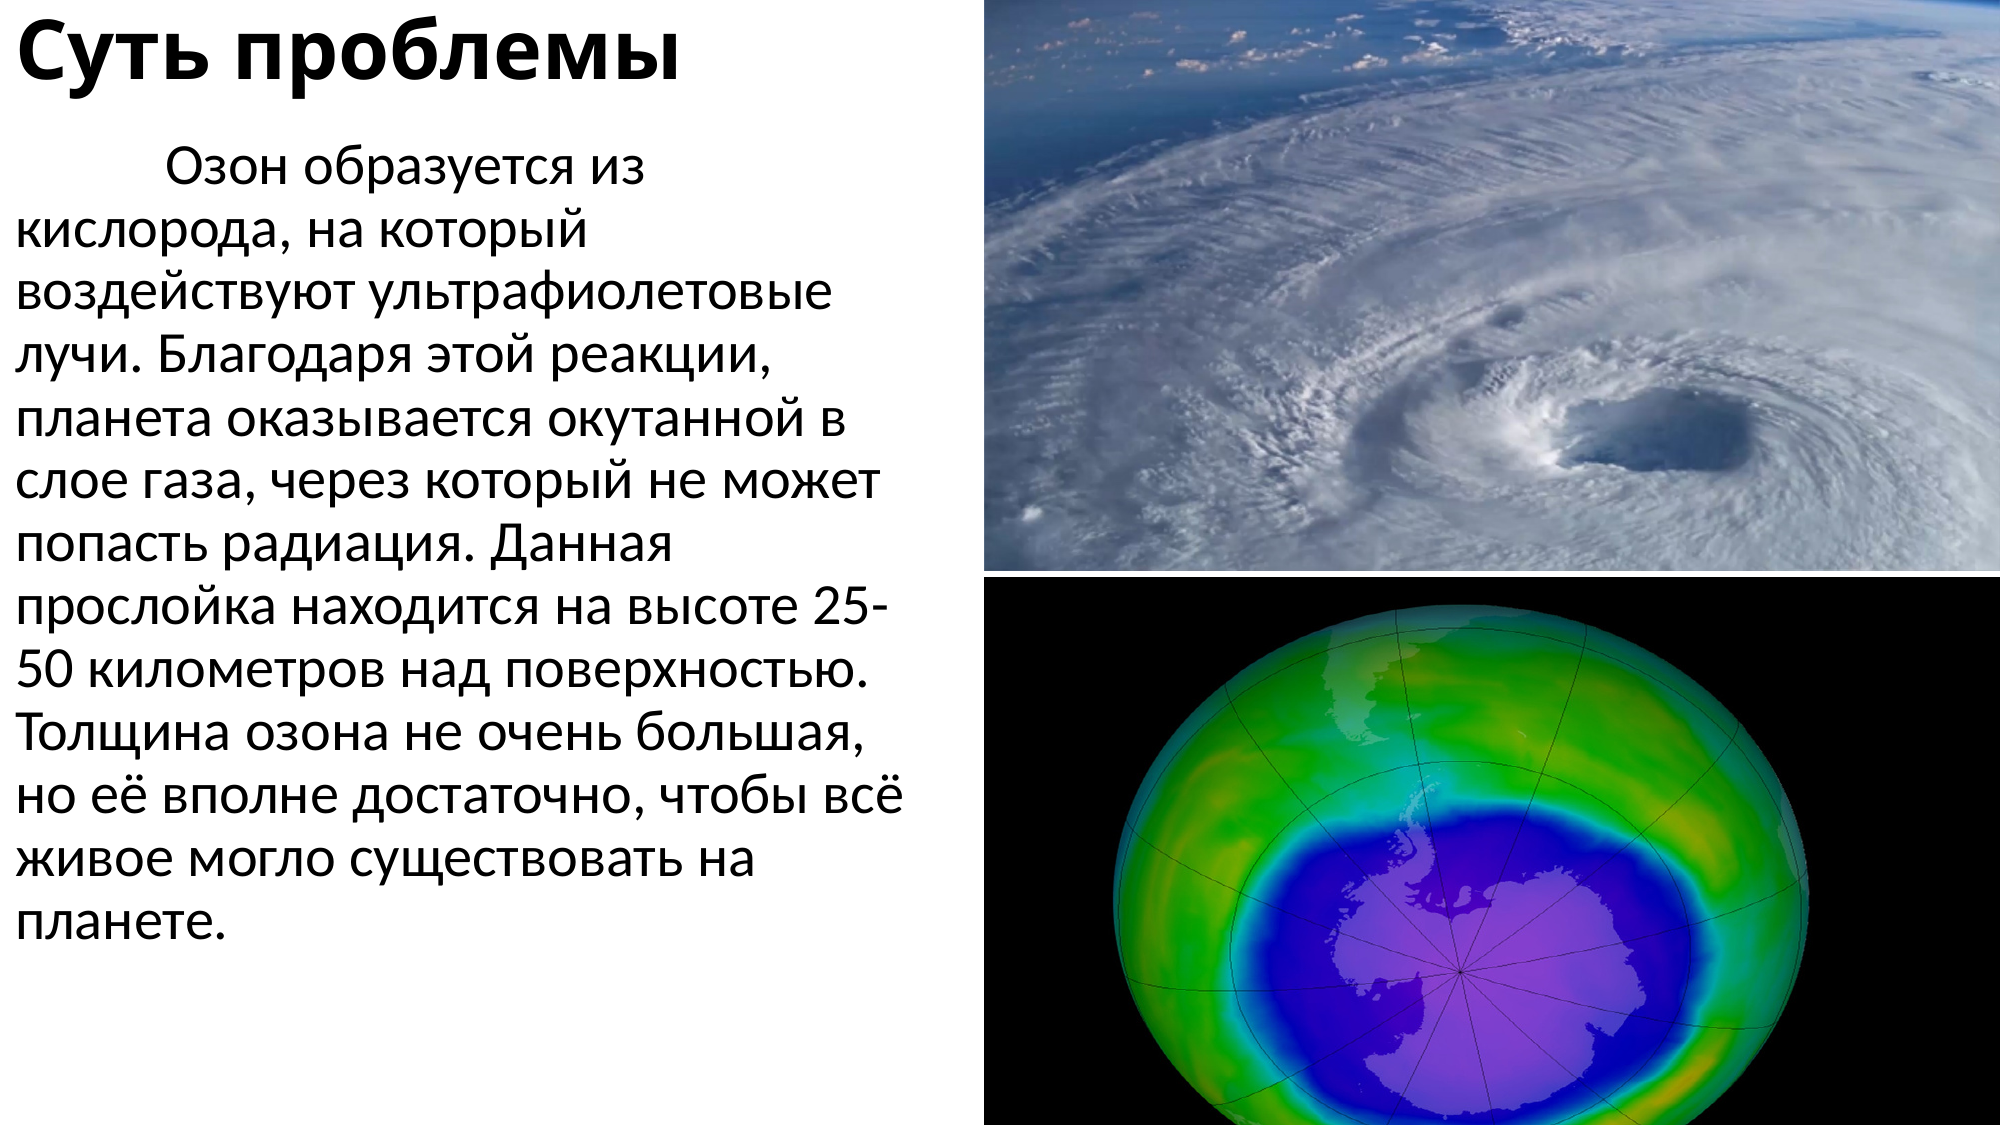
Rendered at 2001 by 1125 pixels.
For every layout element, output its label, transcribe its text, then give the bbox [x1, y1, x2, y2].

list Озон образуется из кислорода, на который воздействуют ультрафиолетовые лучи. Благодаря этой реакции, планета оказывается окутанной в слое газа, через который не может попасть радиация. Данная прослойка находится на высоте 25-50 километров над поверхностью. Толщина озона не очень большая, но её вполне достаточно, чтобы всё живое могло существовать на планете. [0, 126, 924, 1125]
title Суть проблемы [0, 0, 984, 195]
picture [984, 0, 2000, 571]
picture [984, 577, 2000, 1125]
